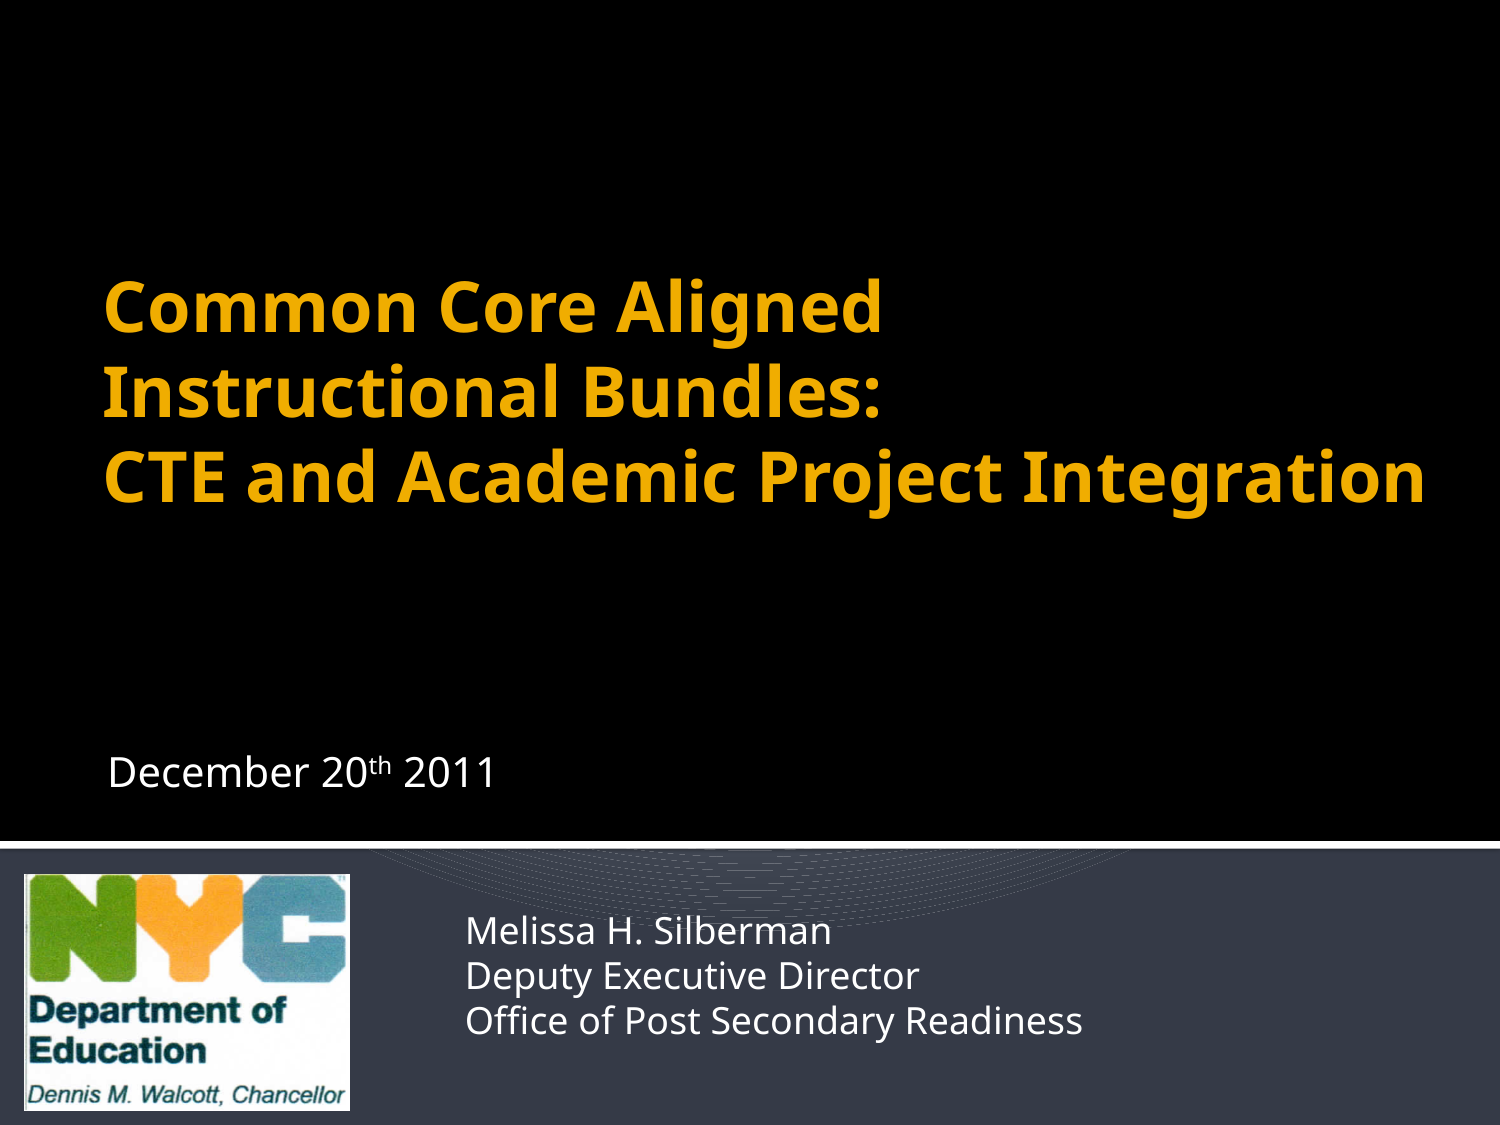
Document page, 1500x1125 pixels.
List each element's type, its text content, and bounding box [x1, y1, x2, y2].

picture [24, 874, 350, 1111]
title Common Core Aligned Instructional Bundles: CTE and Academic Project Integration [87, 262, 1450, 591]
subtitle December 20th 2011 [87, 549, 1413, 796]
text_box Melissa H. Silberman Deputy Executive Director Office of Post Secondary Readiness [449, 899, 1125, 1050]
